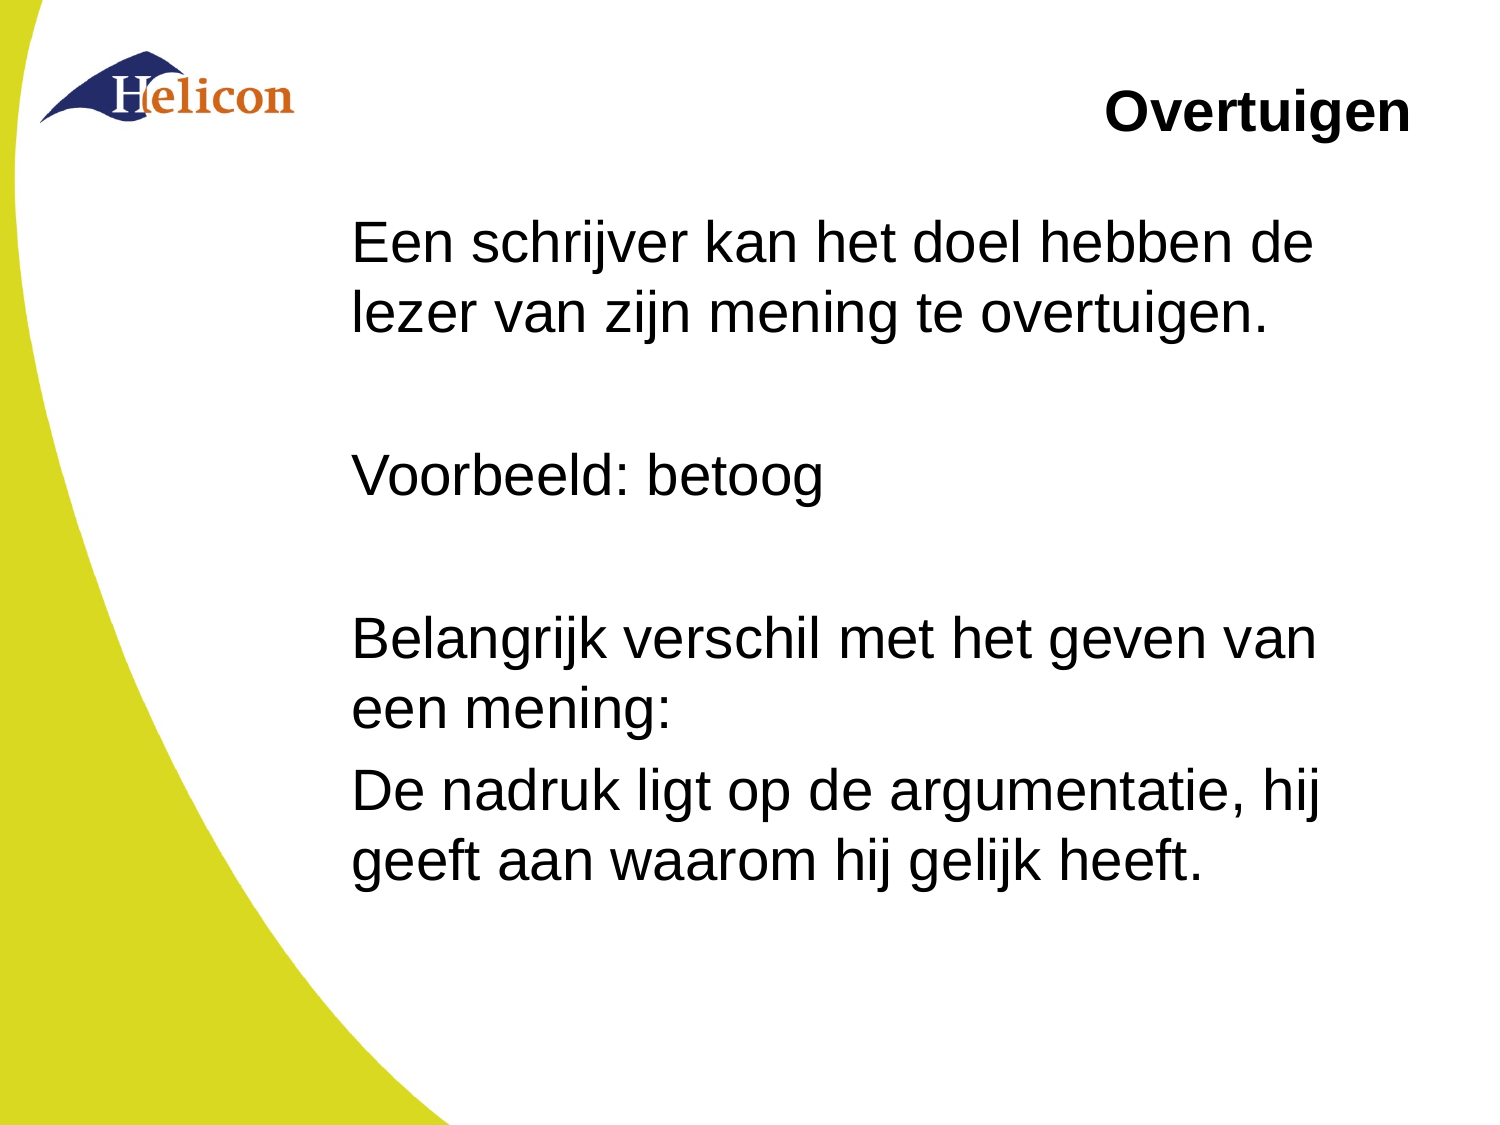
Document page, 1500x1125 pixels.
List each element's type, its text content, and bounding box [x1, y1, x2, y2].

picture [0, 0, 1500, 1125]
list Een schrijver kan het doel hebben de lezer van zijn mening te overtuigen. Voorbeeld: betoog Belangrijk verschil met het geven van een mening: De nadruk ligt op de argumentatie, hij geeft aan waarom hij gelijk heeft. [336, 196, 1425, 1005]
title Overtuigen [337, 54, 1428, 161]
